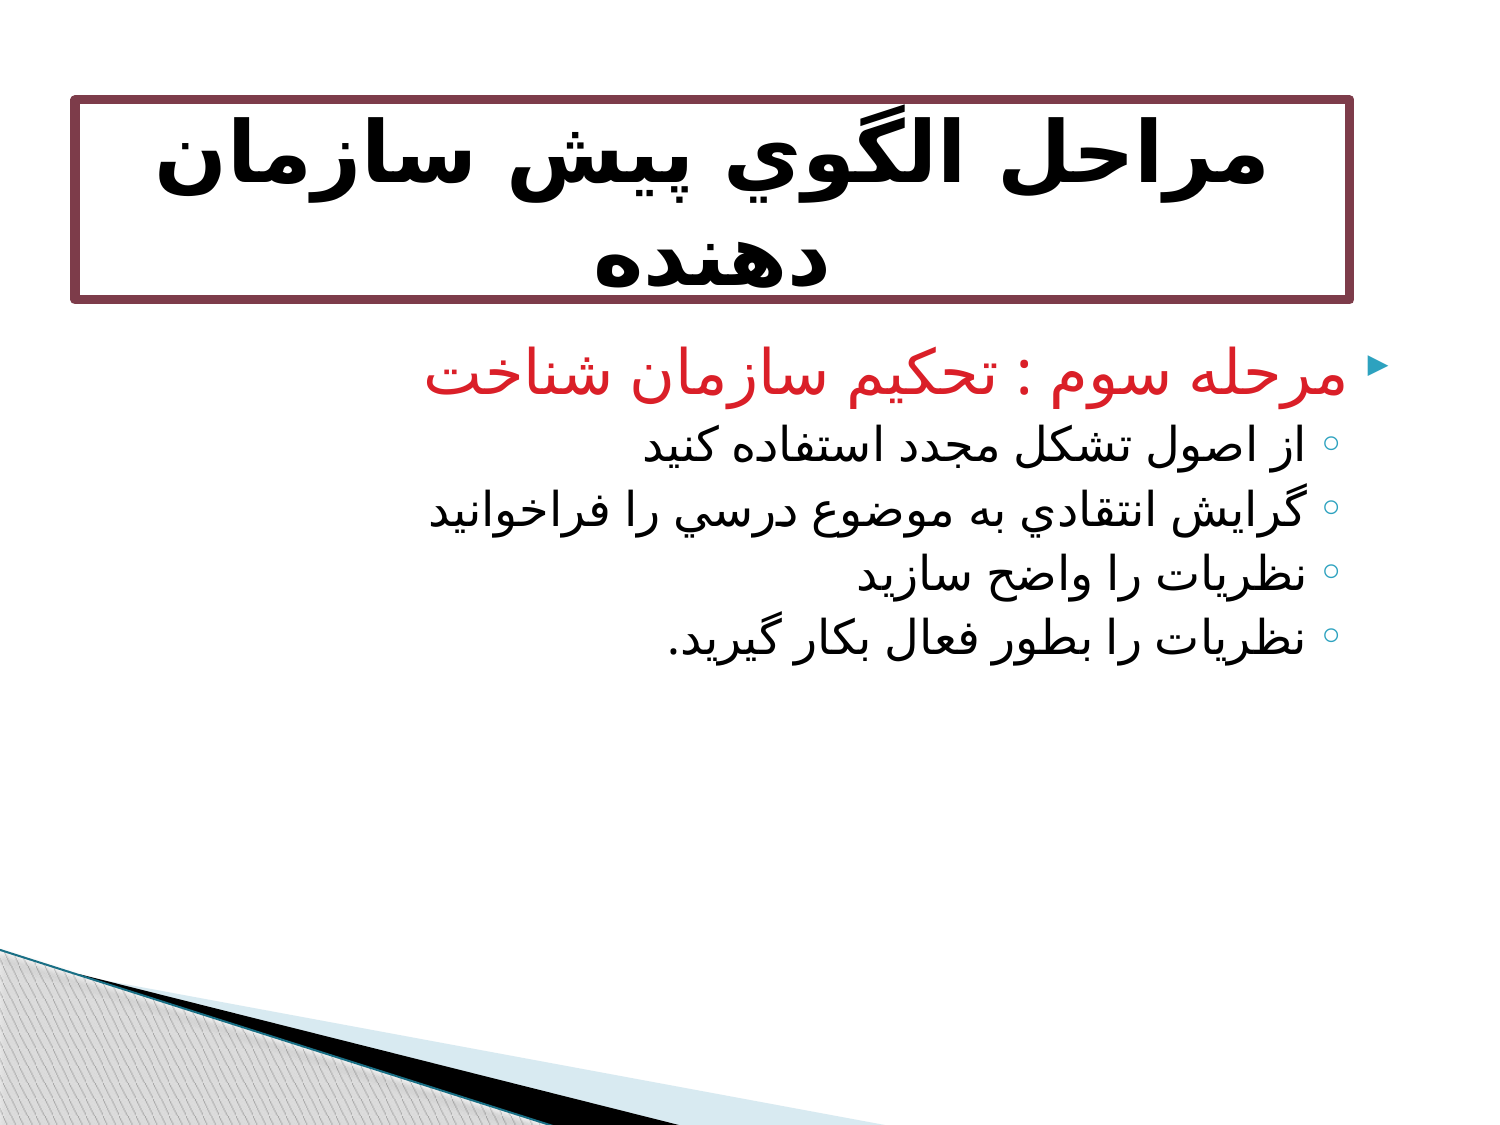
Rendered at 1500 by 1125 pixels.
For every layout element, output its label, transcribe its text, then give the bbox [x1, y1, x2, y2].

list مرحله سوم : تحكيم سازمان شناخت از اصول تشكل مجدد استفاده كنيد گرايش انتقادي به موضوع درسي را فراخوانيد نظريات را واضح سازيد نظريات را بطور فعال بكار گيريد. [50, 324, 1425, 1000]
title مراحل الگوي پيش سازمان دهنده [70, 95, 1354, 304]
